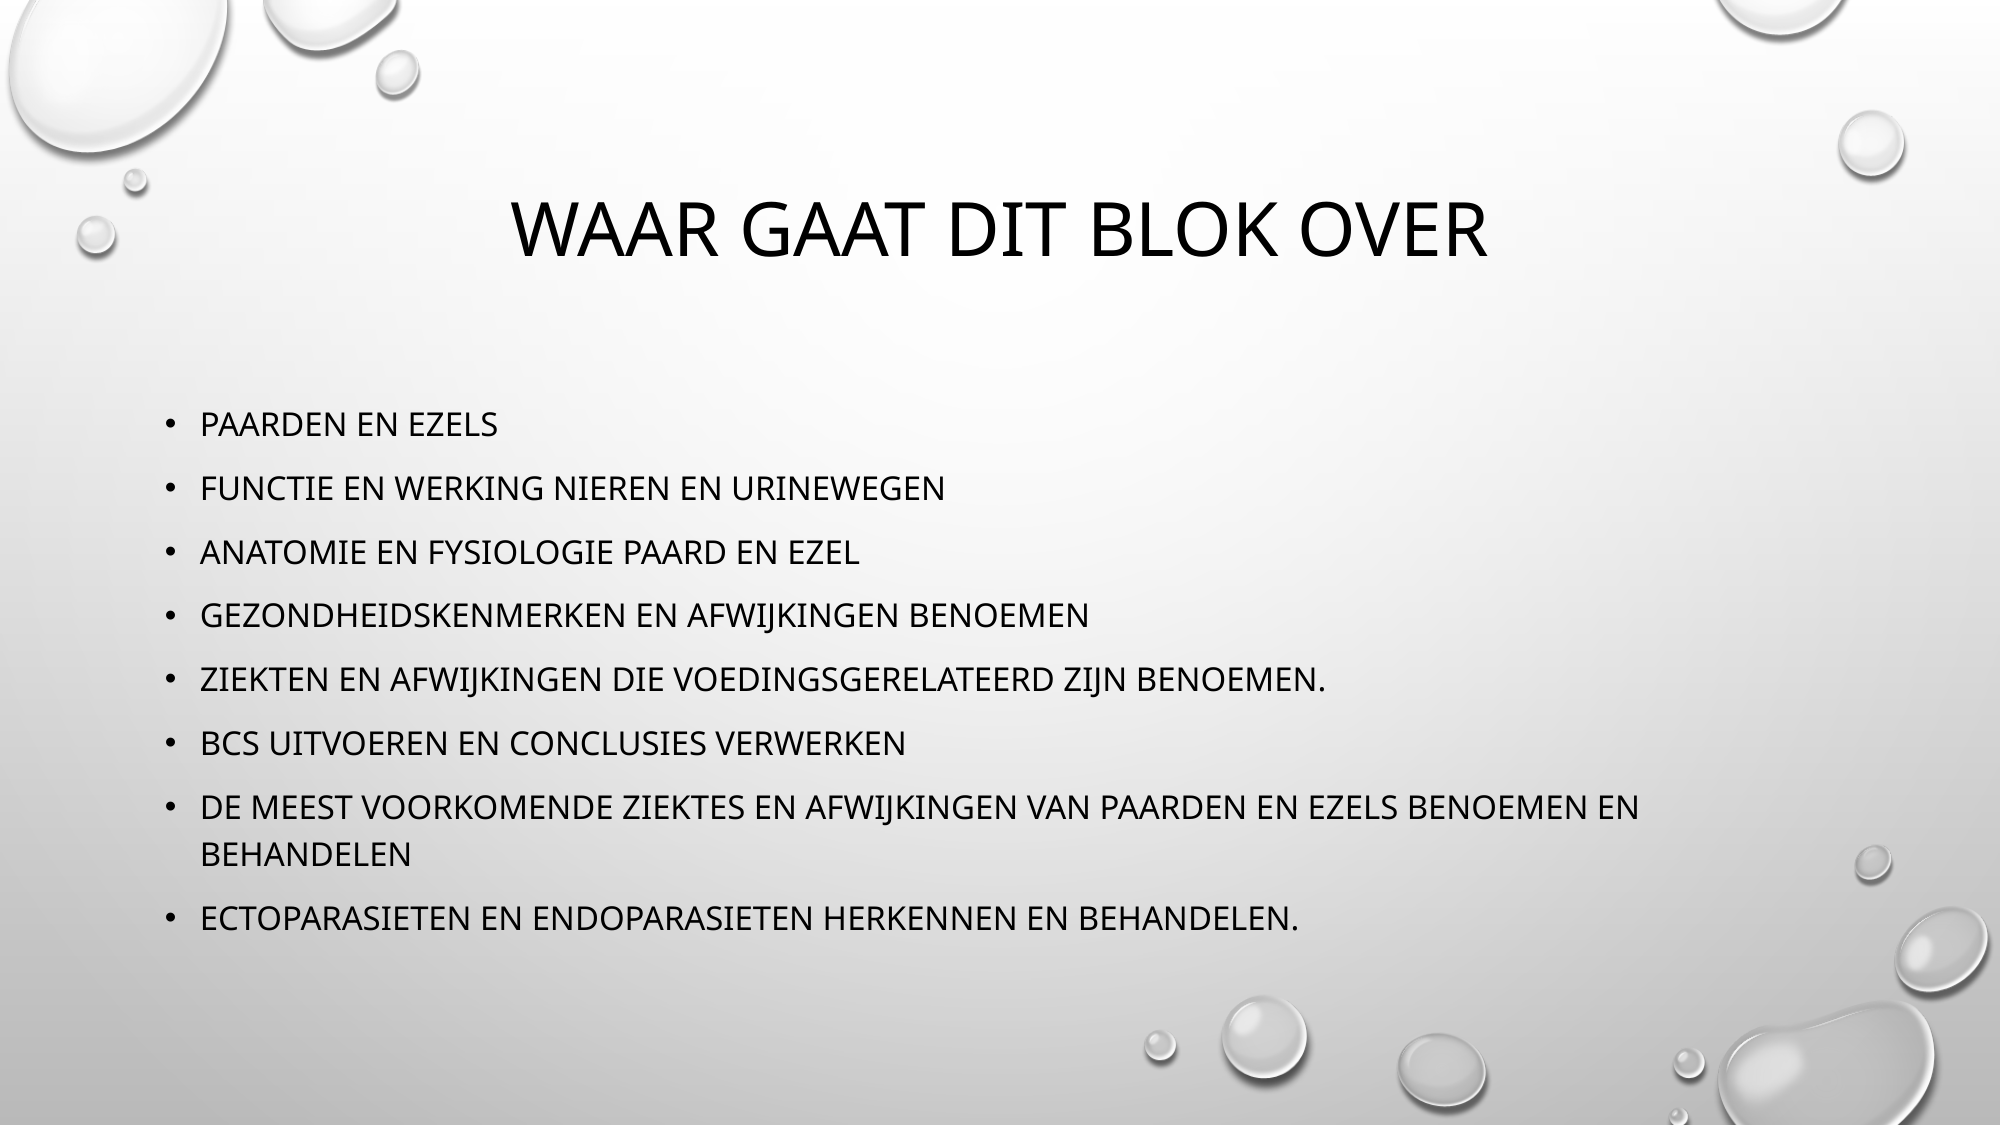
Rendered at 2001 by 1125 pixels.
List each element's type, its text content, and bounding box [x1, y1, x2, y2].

list Paarden en ezels Functie en werking nieren en urinewegen Anatomie en fysiologie paard en ezel Gezondheidskenmerken en afwijkingen benoemen Ziekten en afwijkingen die voedingsgerelateerd zijn benoemen. Bcs uitvoeren en conclusies verwerken De meest voorkomende ziektes en afwijkingen van paarden en ezels benoemen en behandelen Ectoparasieten en endoparasieten herkennen en behandelen. [149, 388, 1850, 950]
title Waar gaat dit blok over [149, 101, 1851, 364]
picture [0, 0, 2000, 1125]
